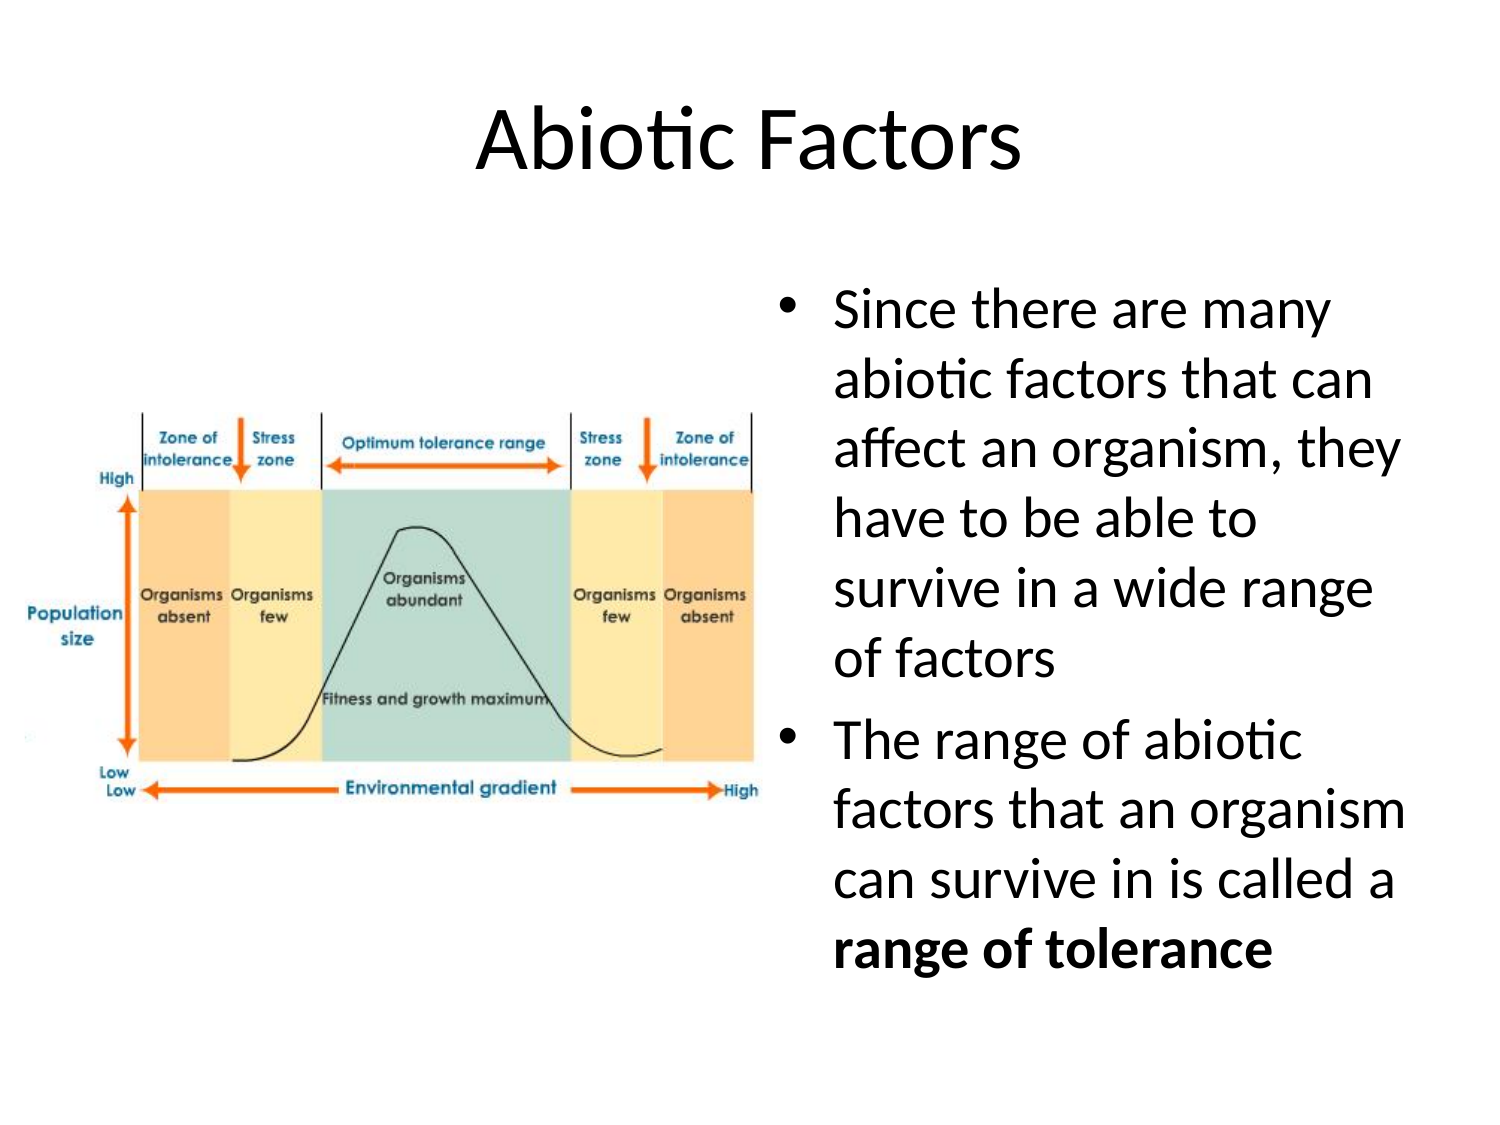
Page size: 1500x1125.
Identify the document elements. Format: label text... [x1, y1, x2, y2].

list Since there are many abiotic factors that can affect an organism, they have to be able to survive in a wide range of factors The range of abiotic factors that an organism can survive in is called a range of tolerance [762, 262, 1425, 1005]
title Abiotic Factors [75, 39, 1425, 227]
picture [24, 412, 763, 804]
